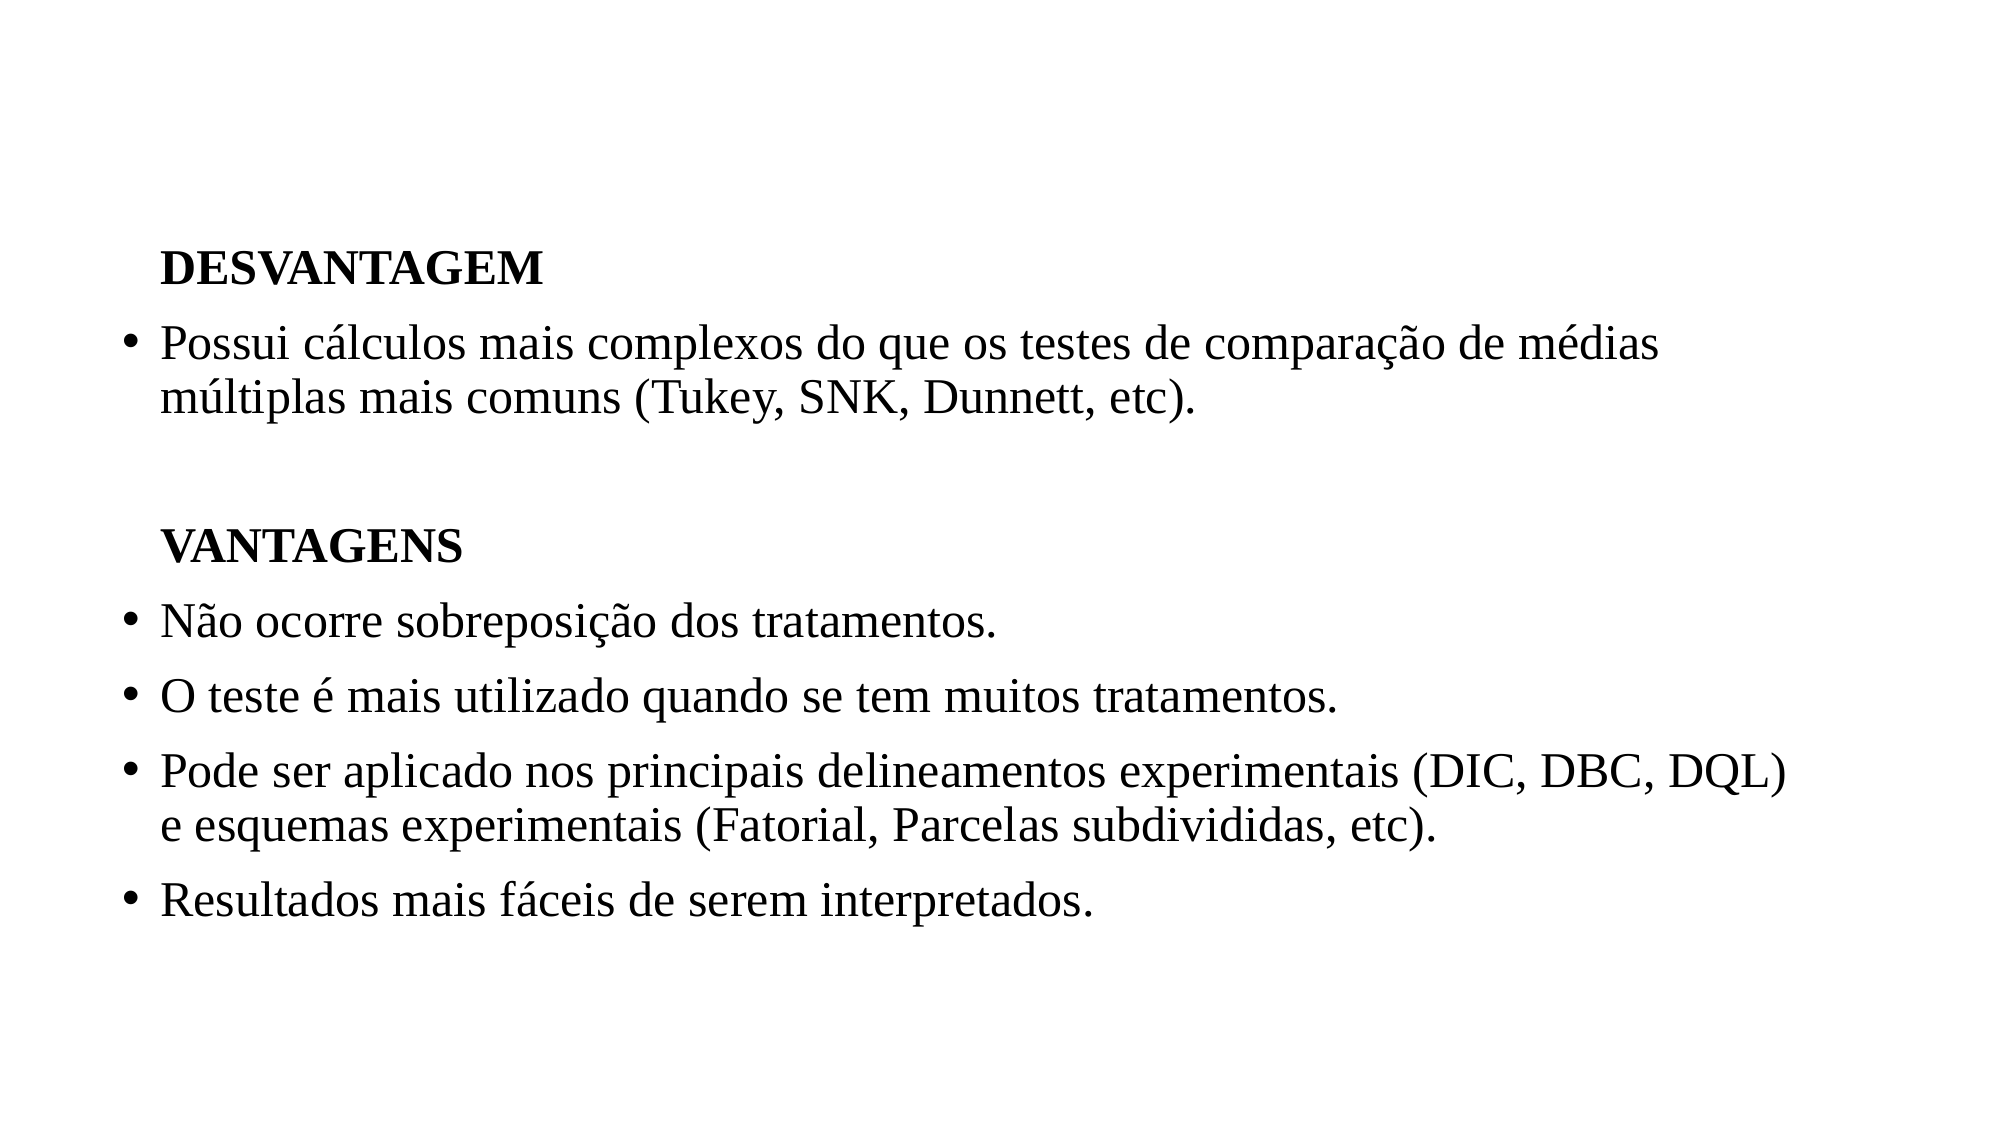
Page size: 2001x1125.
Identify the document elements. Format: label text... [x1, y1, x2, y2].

list DESVANTAGEM Possui cálculos mais complexos do que os testes de comparação de médias múltiplas mais comuns (Tukey, SNK, Dunnett, etc). VANTAGENS Não ocorre sobreposição dos tratamentos. O teste é mais utilizado quando se tem muitos tratamentos. Pode ser aplicado nos principais delineamentos experimentais (DIC, DBC, DQL) e esquemas experimentais (Fatorial, Parcelas subdivididas, etc). Resultados mais fáceis de serem interpretados. [107, 233, 1833, 975]
